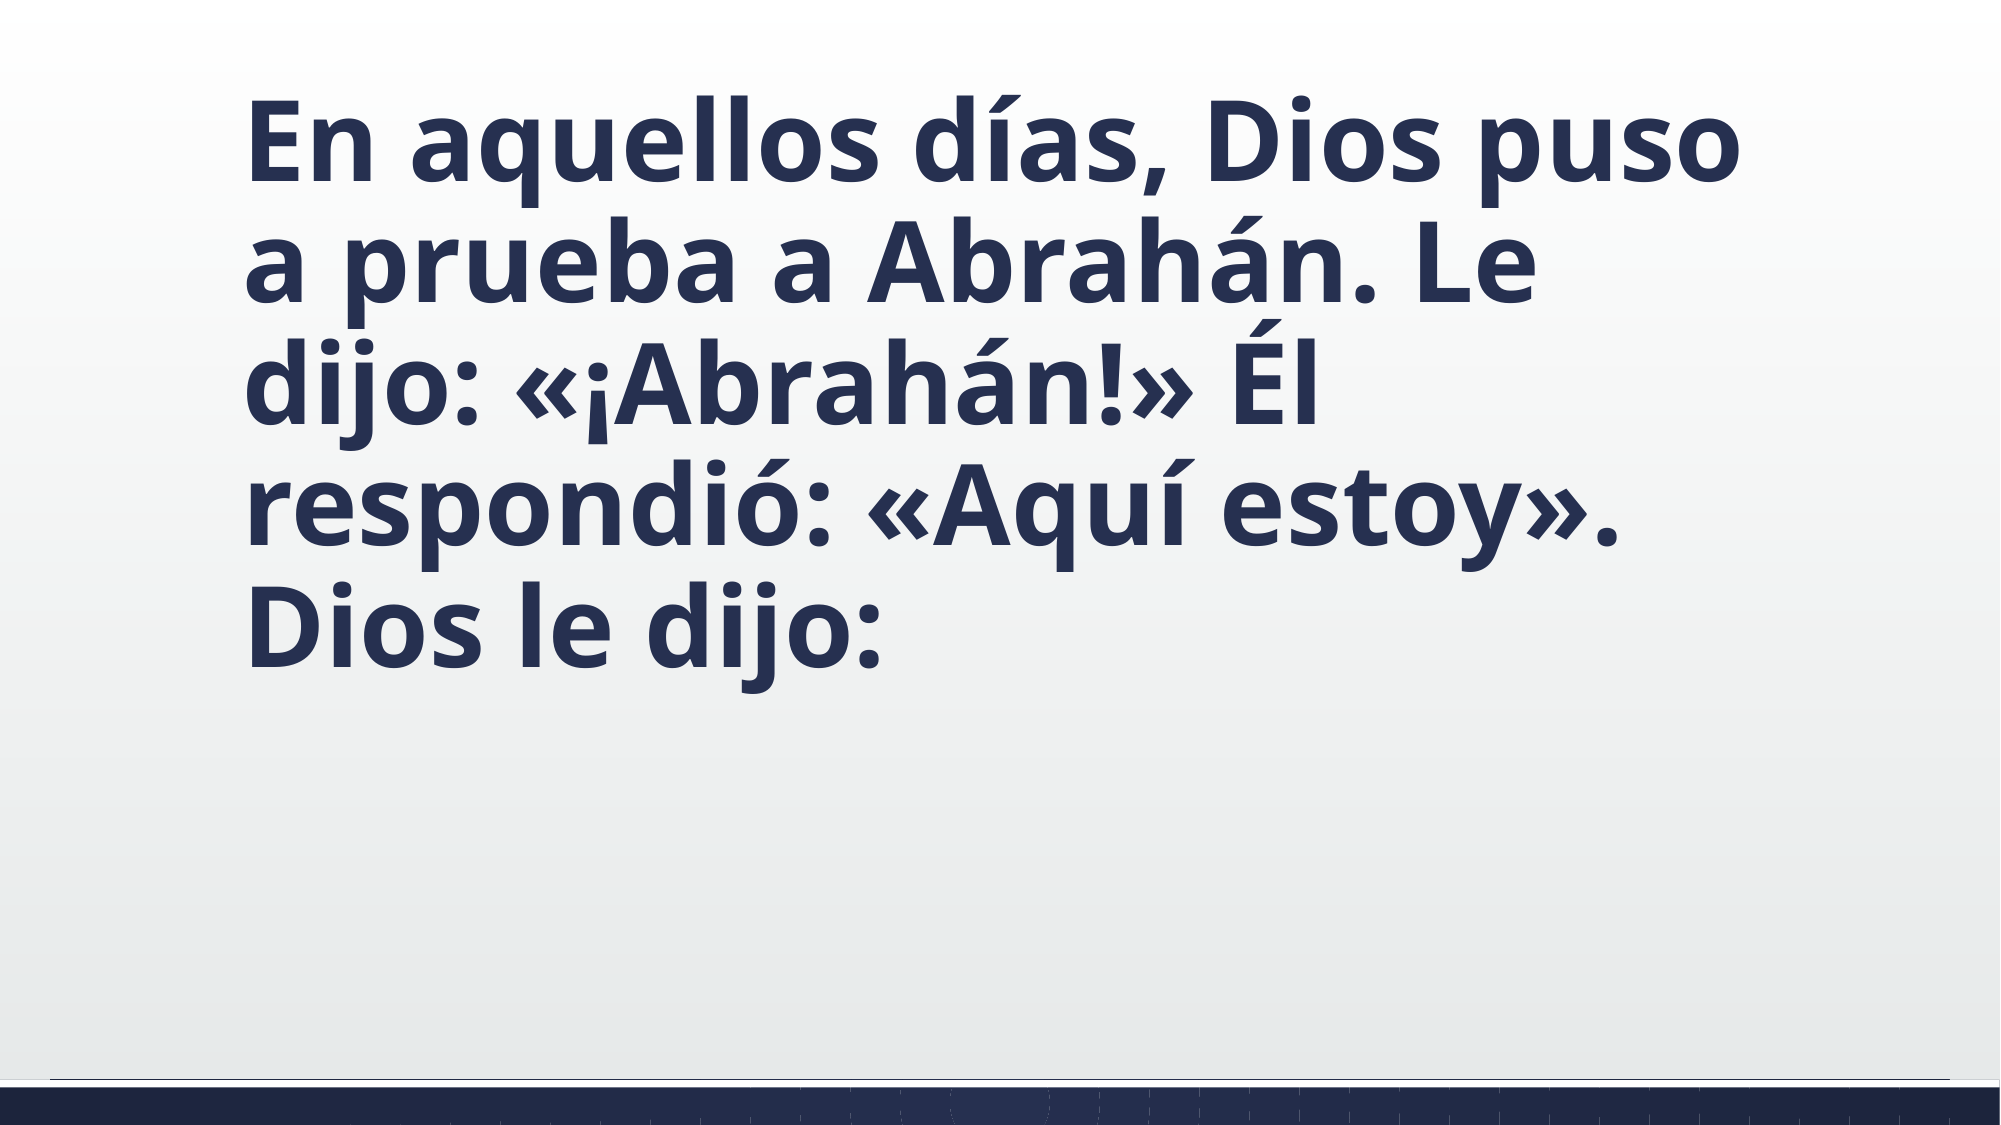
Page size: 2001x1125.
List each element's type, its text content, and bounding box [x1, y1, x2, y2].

list En aquellos días, Dios puso a prueba a Abrahán. Le dijo: «¡Abrahán!» Él respondió: «Aquí estoy». Dios le dijo: [219, 76, 1816, 990]
